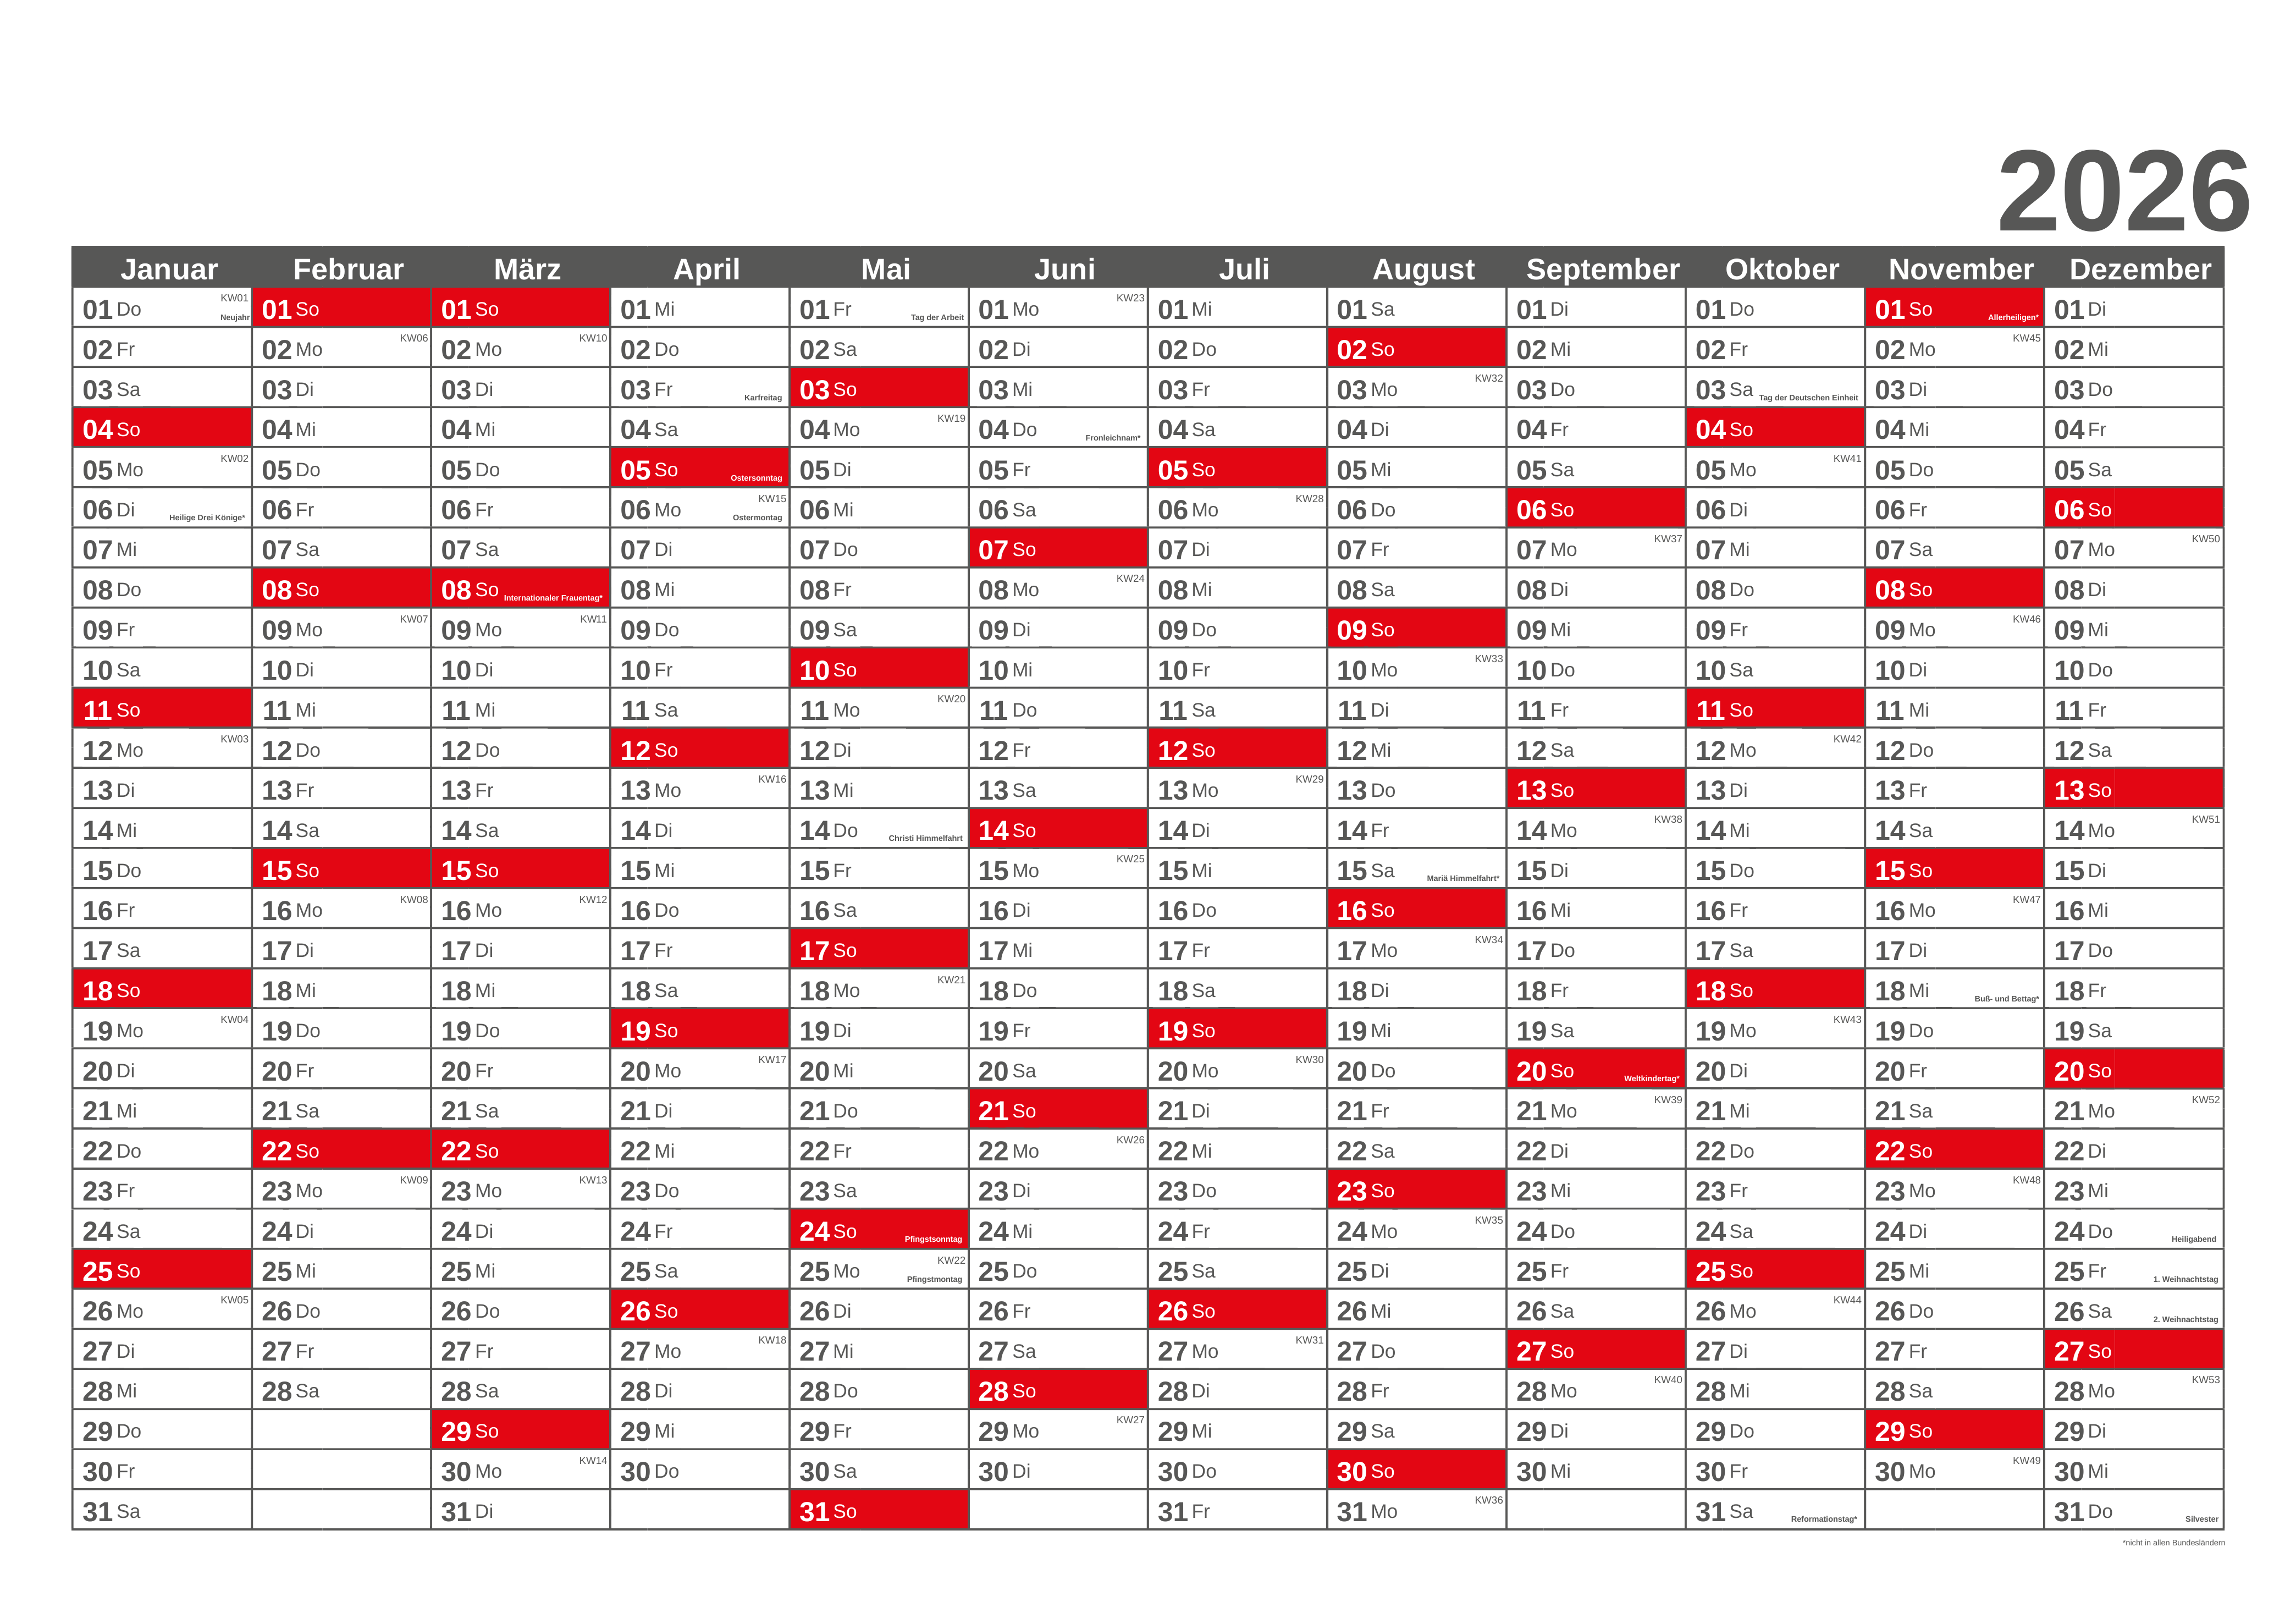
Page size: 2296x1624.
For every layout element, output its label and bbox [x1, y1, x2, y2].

text_box [3, 0, 2292, 1624]
